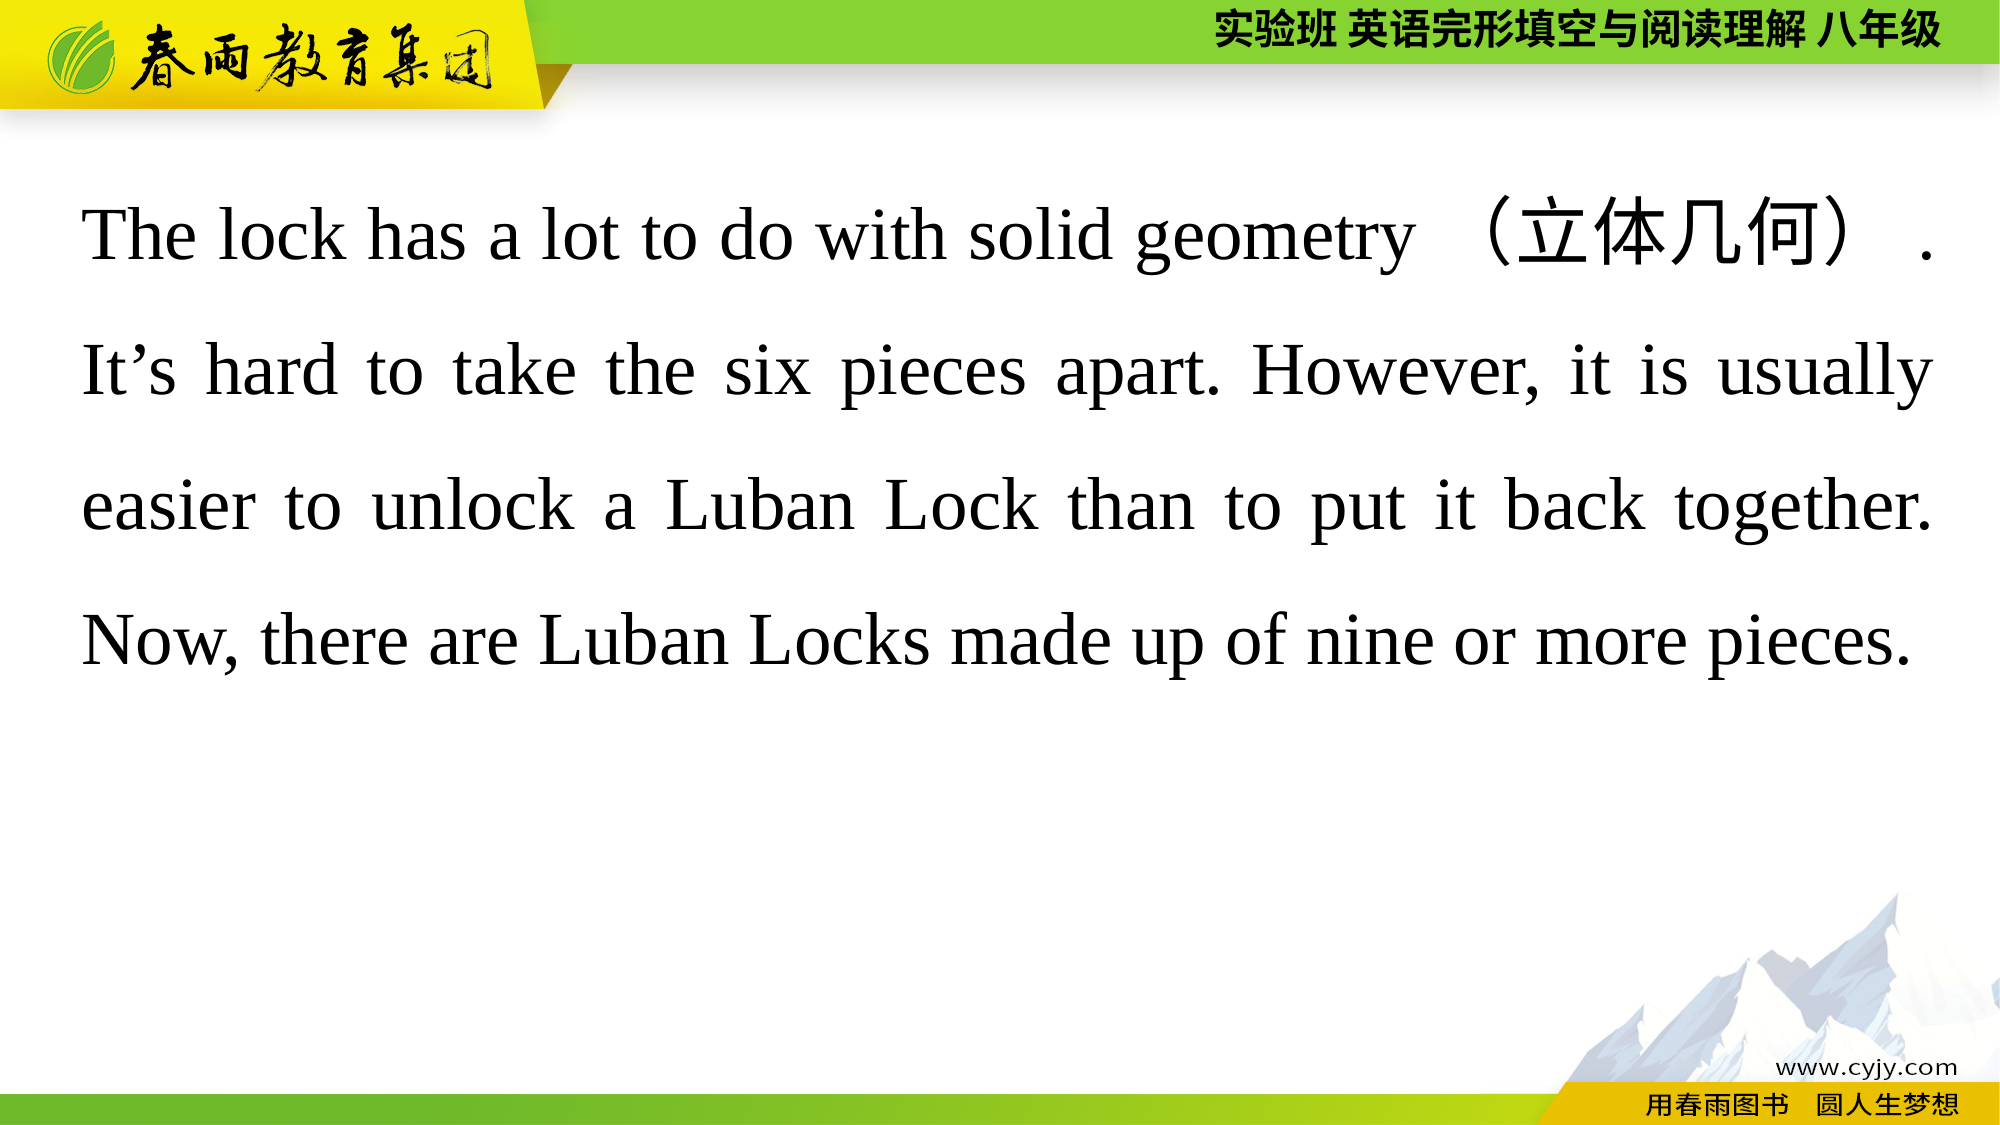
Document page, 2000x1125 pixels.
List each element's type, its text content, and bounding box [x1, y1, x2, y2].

picture [0, 0, 2000, 1125]
list The lock has a lot to do with solid geometry（立体几何）. It’s hard to take the six pieces apart. However, it is usually easier to unlock a Luban Lock than to put it back together. Now, there are Luban Locks made up of nine or more pieces. [66, 132, 1951, 677]
